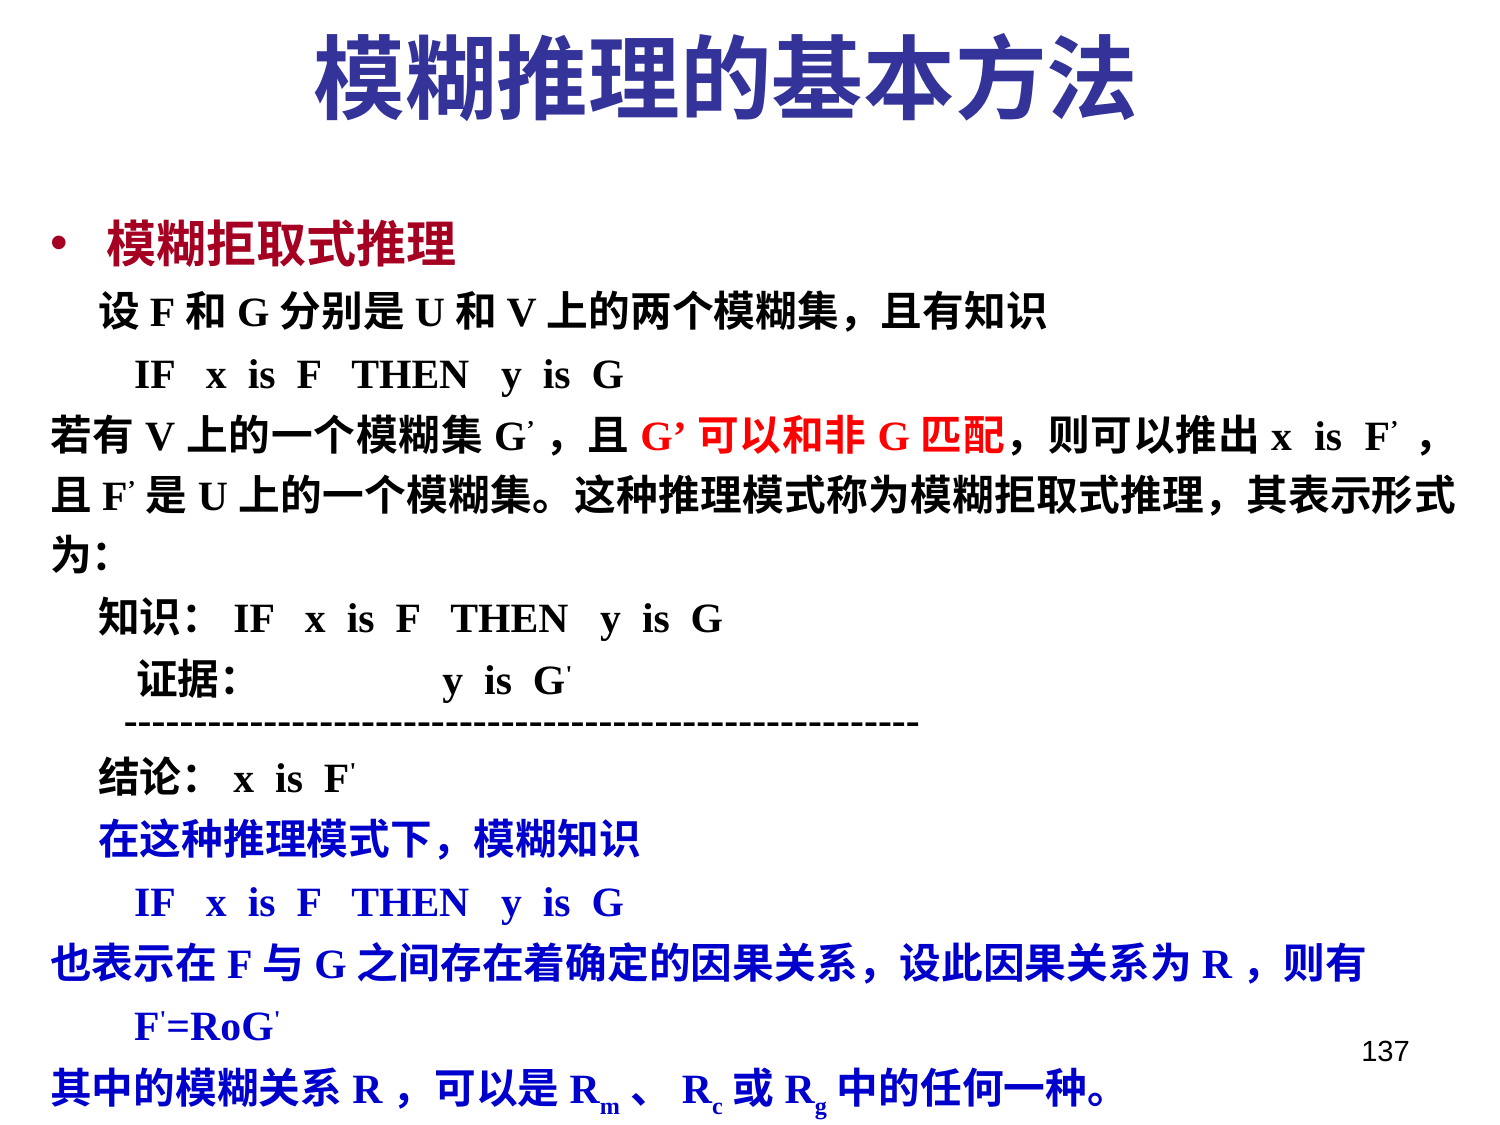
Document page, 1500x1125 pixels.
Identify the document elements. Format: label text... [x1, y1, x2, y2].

text_box 模糊推理的基本方法 [283, 13, 1170, 138]
text_box 模糊拒取式推理 设F和G分别是U和V上的两个模糊集，且有知识 IF x is F THEN y is G 若有V上的一个模糊集G’，且G’可以和非G匹配，则可以推出x is F’ ，且F’是U上的一个模糊集。这种推理模式称为模糊拒取式推理，其表示形式为： 知识：IF x is F THEN y is G 证据： y is G' --------------------------------------------------------- 结论：x is F' 在这种推理模式下，模糊知识 IF x is F THEN y is G 也表示在F与G之间存在着确定的因果关系，设此因果关系为R，则有 F'=RοG' 其中的模糊关系R，可以是Rm、Rc或Rg中的任何一种。 [35, 196, 1471, 1125]
